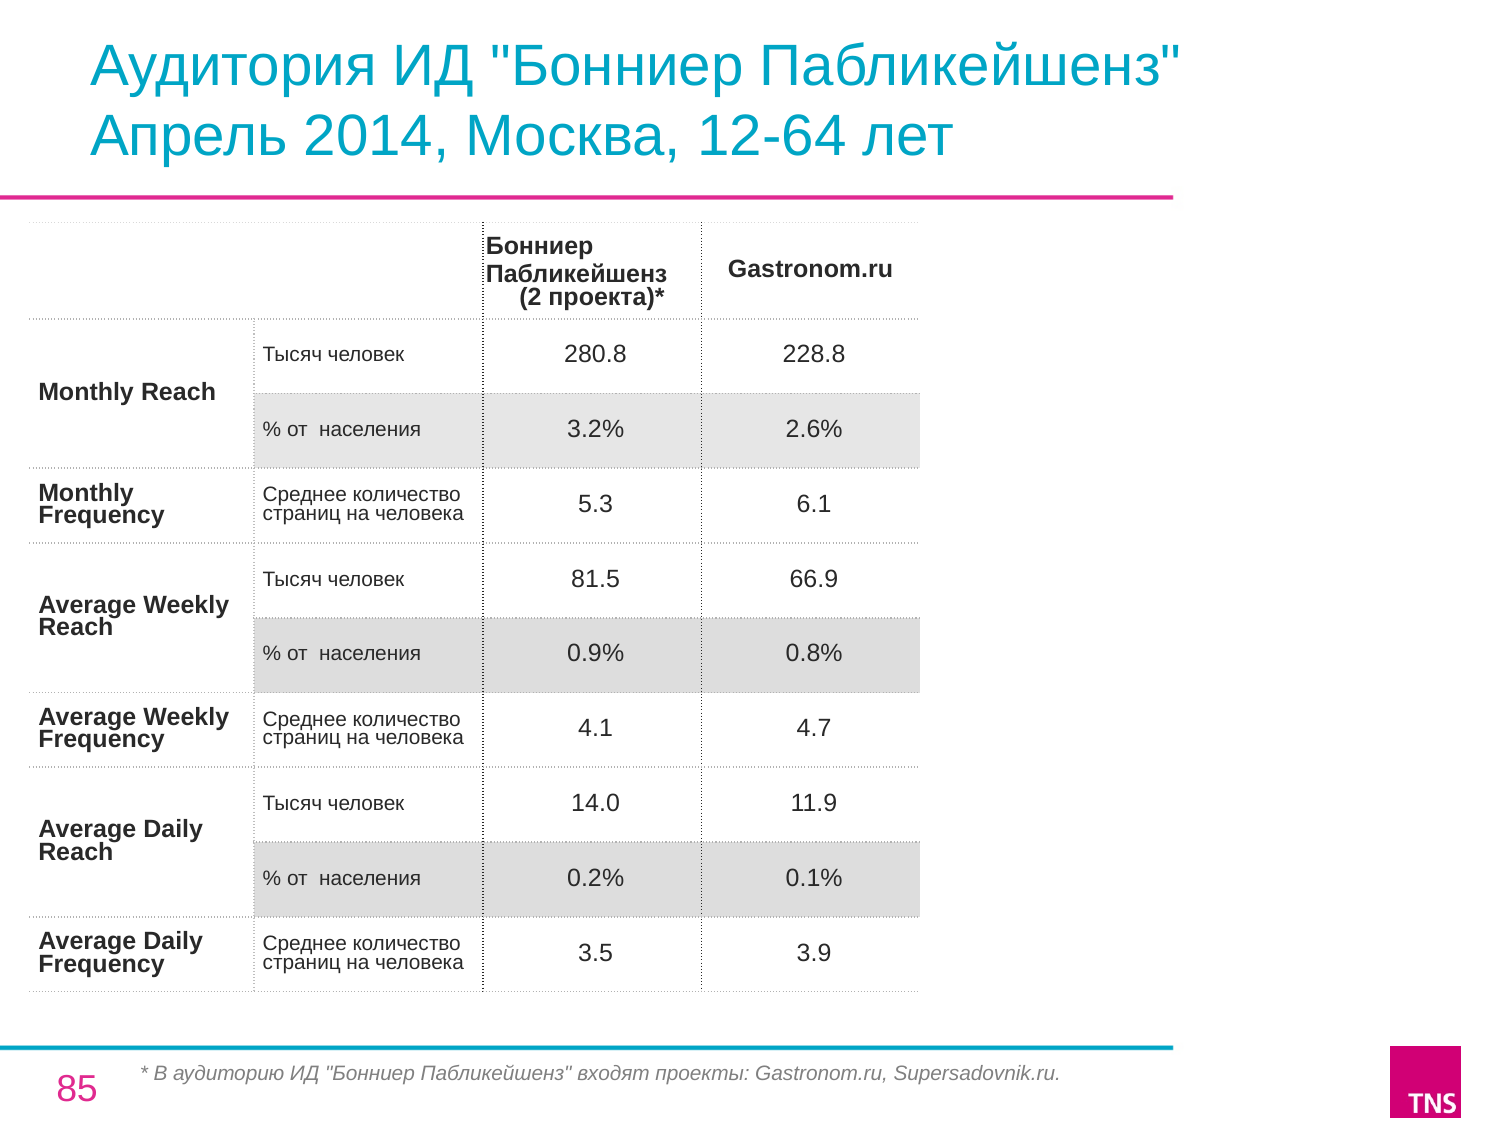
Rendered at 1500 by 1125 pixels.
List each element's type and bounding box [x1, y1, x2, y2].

picture [0, 0, 1500, 1125]
slide_number [40, 1055, 392, 1125]
title [74, 8, 1476, 187]
text_box [124, 1052, 1463, 1092]
table_header [29, 223, 920, 319]
table_cell [29, 319, 920, 992]
